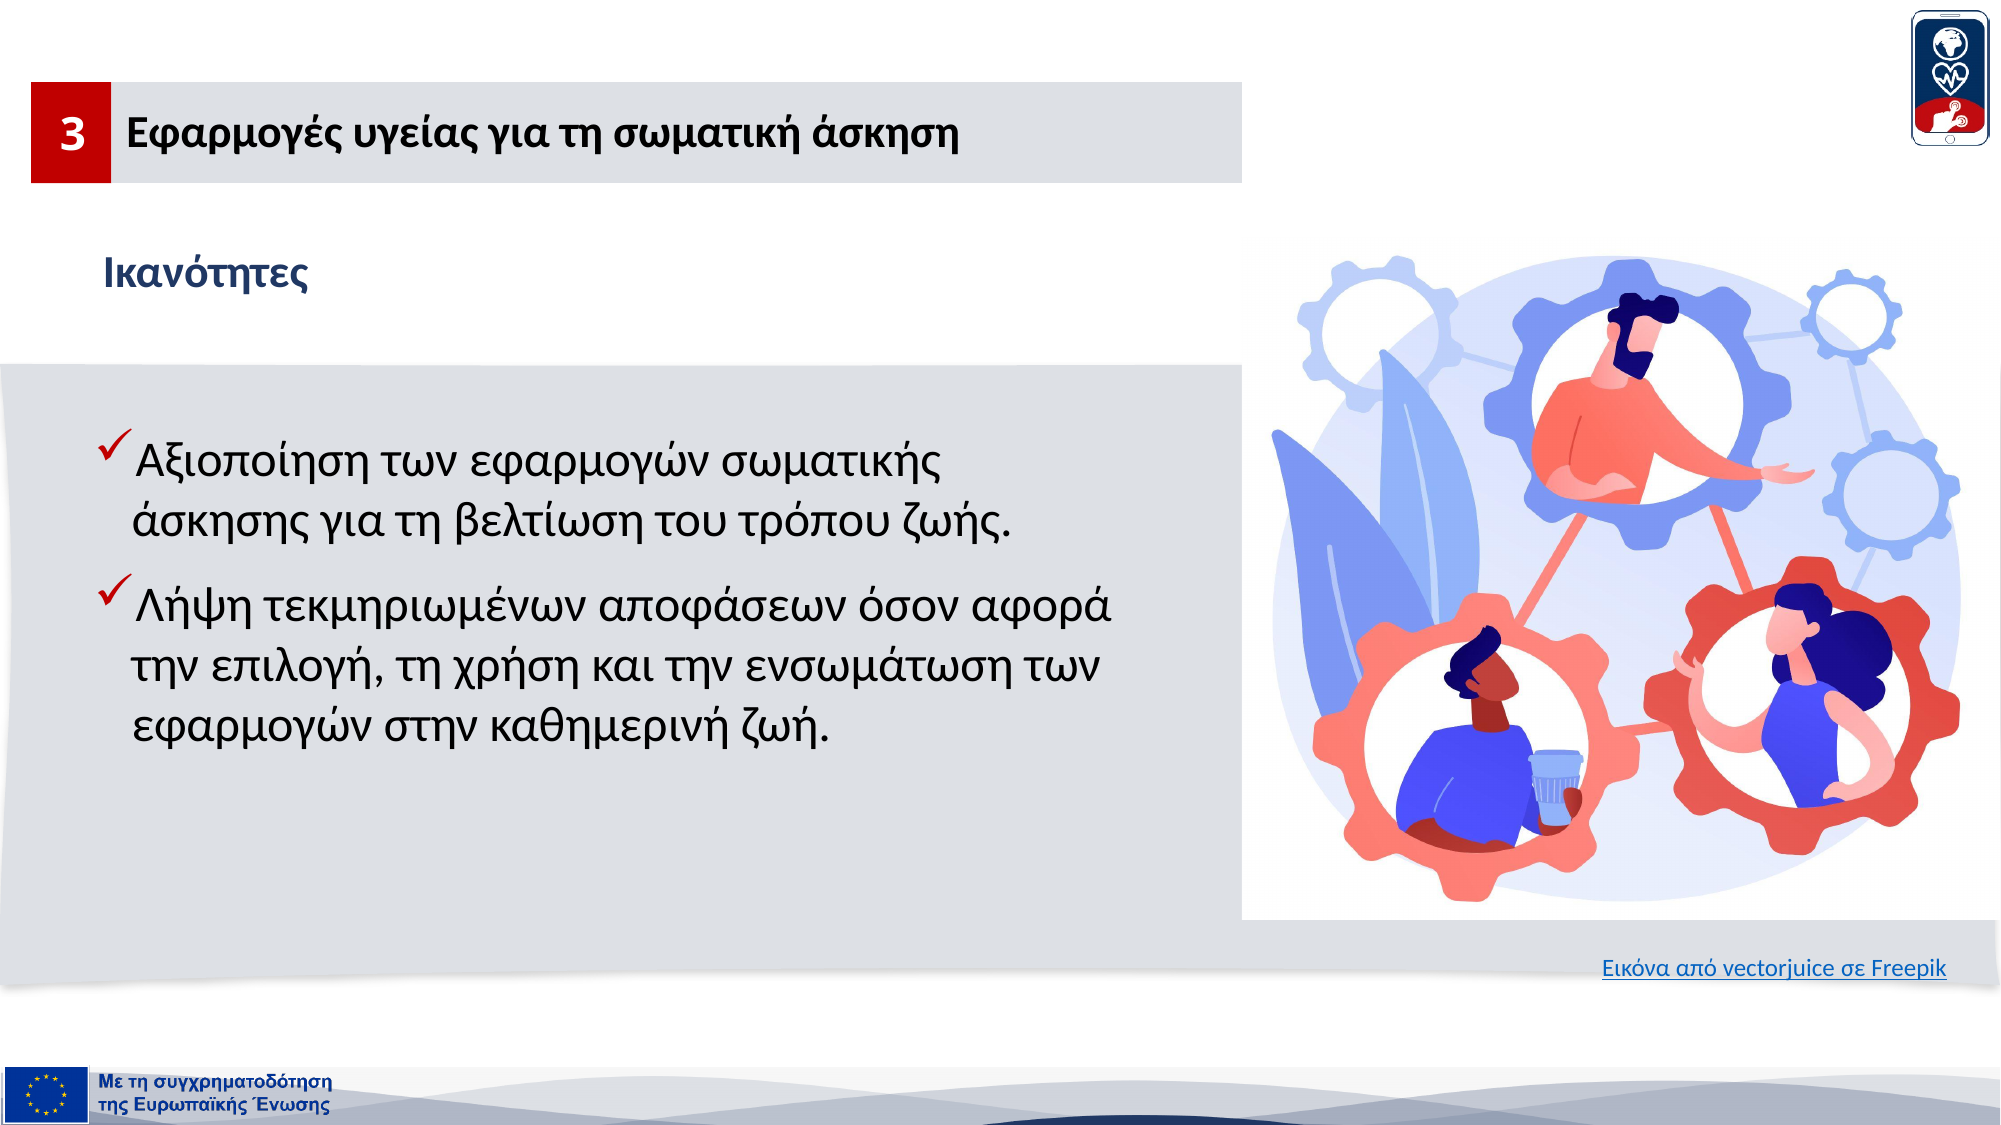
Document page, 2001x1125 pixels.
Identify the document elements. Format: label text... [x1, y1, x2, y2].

text_box 3 [45, 96, 114, 167]
text_box Εικόνα από vectorjuice σε Freepik [522, 944, 1962, 990]
picture [1241, 237, 2000, 920]
text_box [30, 81, 112, 184]
picture [0, 1062, 2001, 1125]
text_box Εφαρμογές υγείας για τη σωματική άσκηση [111, 82, 1242, 183]
text_box 1 [18, 71, 87, 142]
title Ικανότητες [87, 221, 1813, 324]
list Αξιοποίηση των εφαρμογών σωματικής άσκησης για τη βελτίωση του τρόπου ζωής. Λήψη τεκμηριωμένων αποφάσεων όσον αφορά την επιλογή, τη χρήση και την ενσωμάτωση των εφαρμογών στην καθημερινή ζωή. [79, 418, 1128, 911]
picture [1911, 10, 1990, 146]
